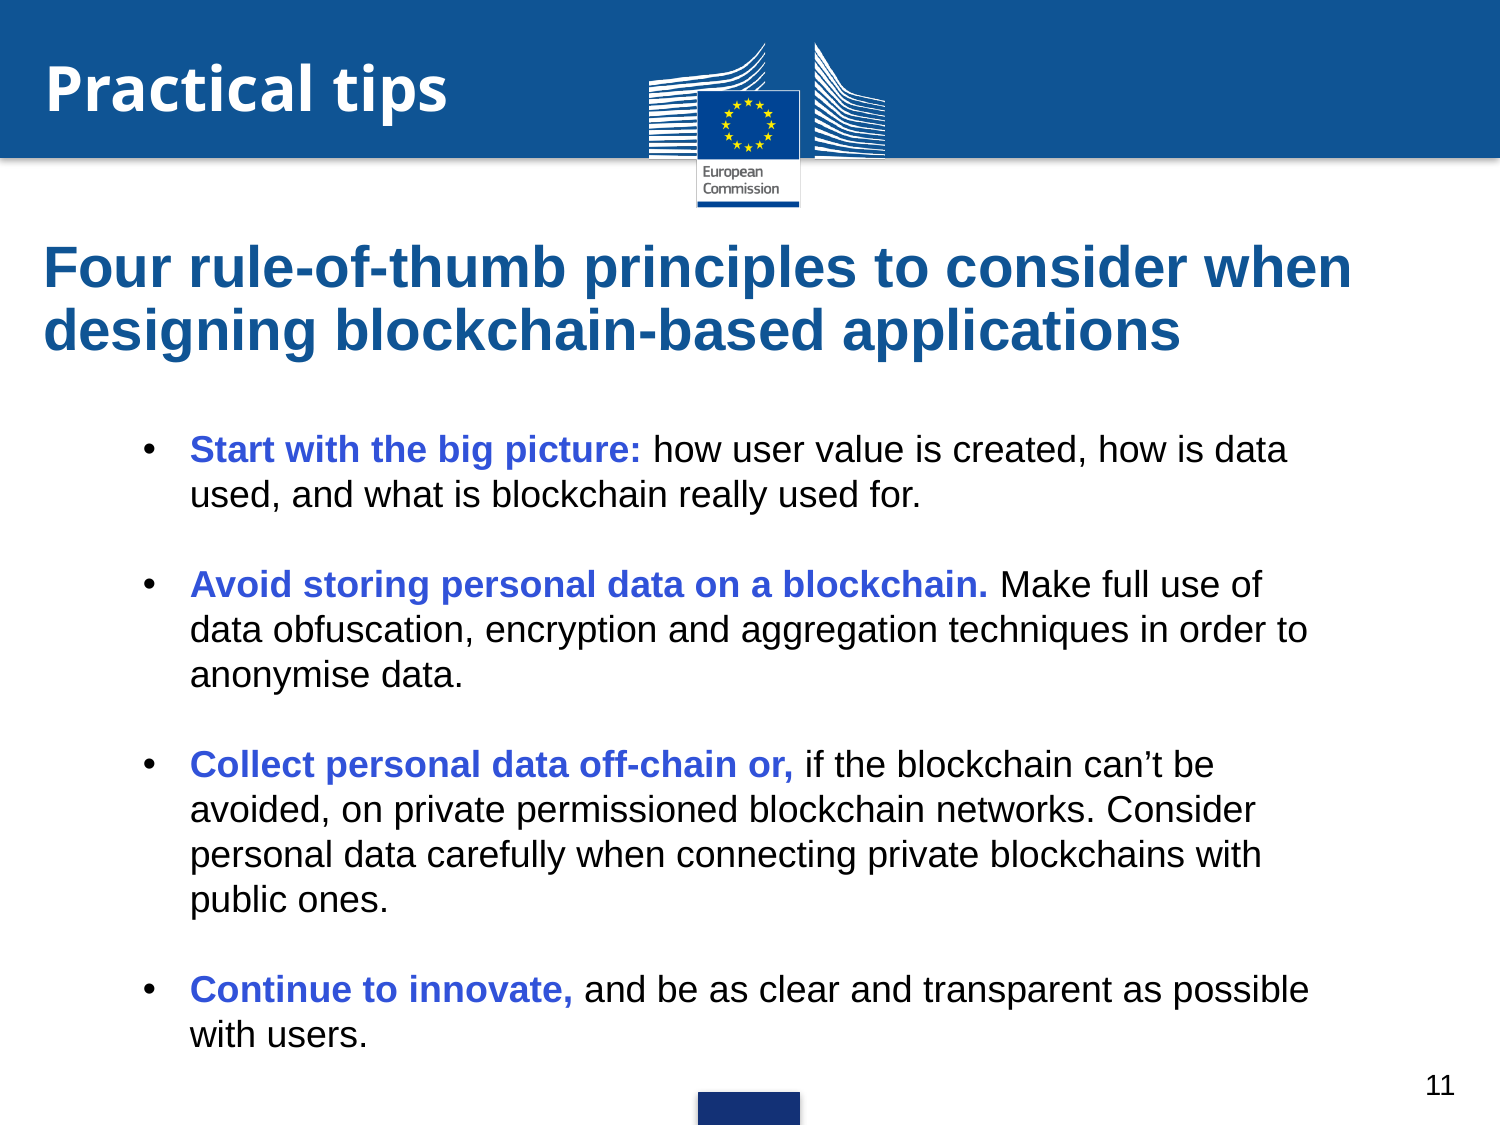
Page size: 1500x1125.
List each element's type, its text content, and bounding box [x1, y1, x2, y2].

slide_number 11 [1362, 1058, 1471, 1125]
text_box Four rule-of-thumb principles to consider when designing blockchain-based applications [28, 213, 1447, 387]
picture [649, 164, 885, 208]
title Practical tips [0, 9, 1321, 164]
text_box Start with the big picture: how user value is created, how is data used, and what is blockchain really used for. Avoid storing personal data on a blockchain. Make full use of data obfuscation, encryption and aggregation techniques in order to anonymise data. Collect personal data off-chain or, if the blockchain can’t be avoided, on private permissioned blockchain networks. Consider personal data carefully when connecting private blockchains with public ones. Continue to innovate, and be as clear and transparent as possible with users. [123, 406, 1362, 1125]
